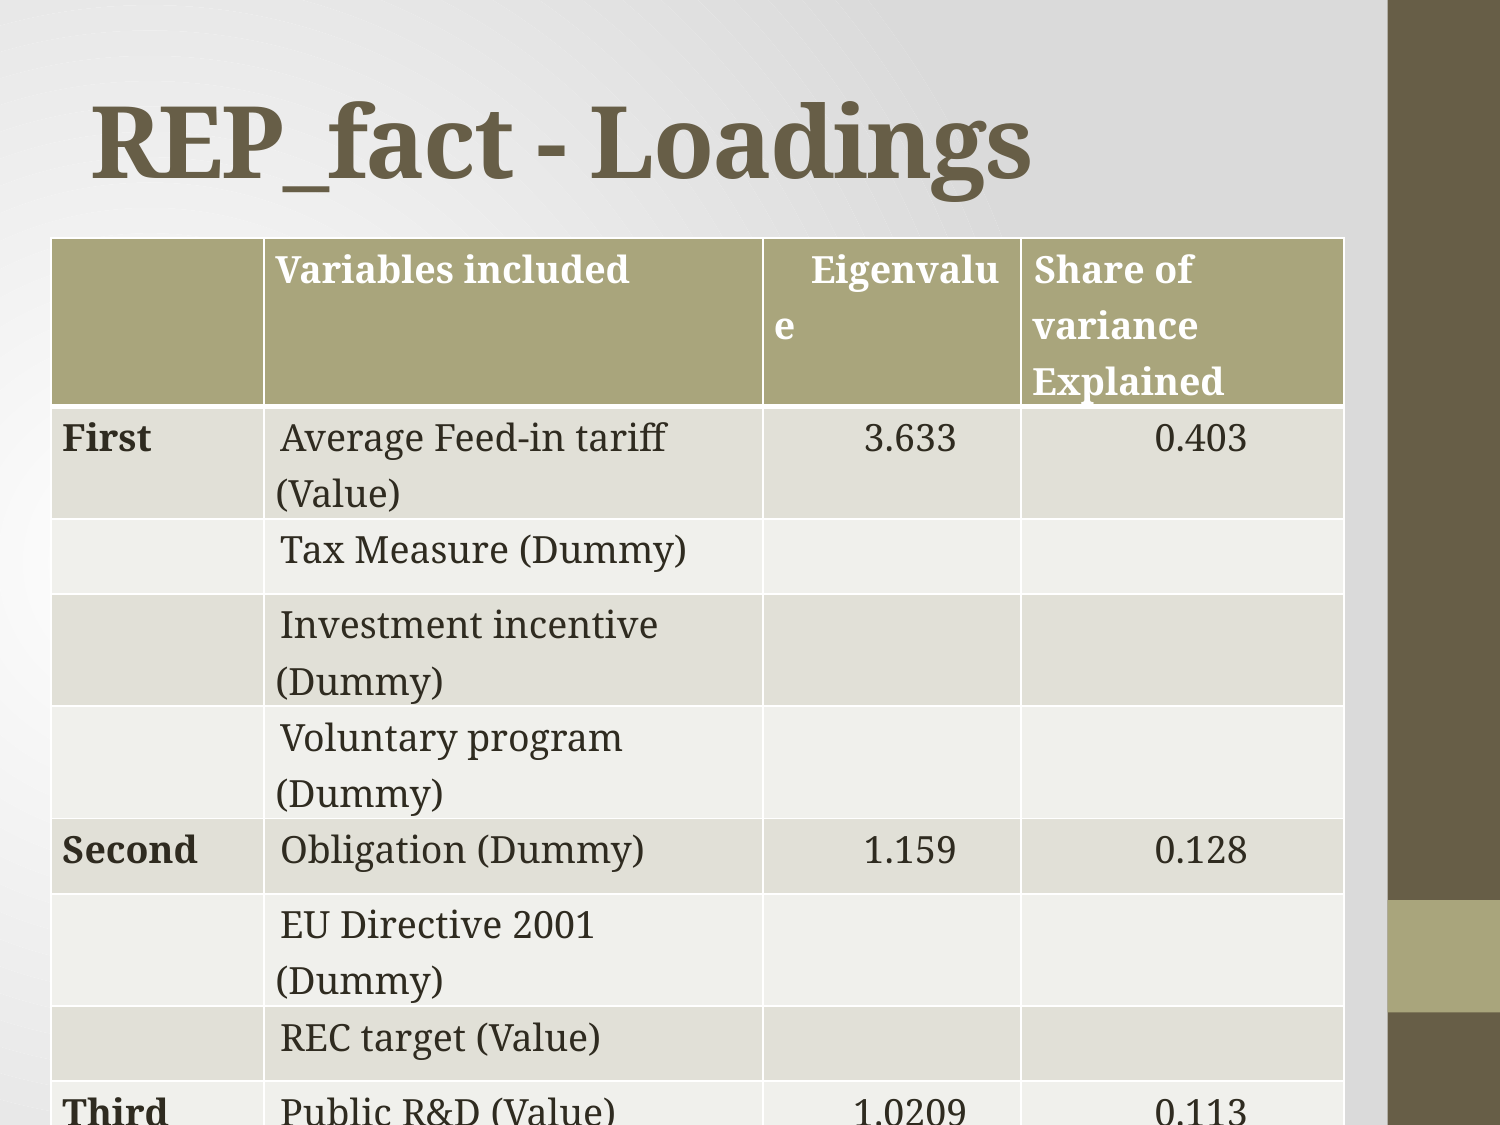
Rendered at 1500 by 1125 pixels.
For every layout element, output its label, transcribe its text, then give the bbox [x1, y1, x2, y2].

table_cell [1022, 1007, 1343, 1080]
table_cell Average Feed-in tariff (Value) [265, 409, 762, 518]
table_cell Voluntary program (Dummy) [265, 707, 762, 818]
table_cell [764, 595, 1020, 705]
table_cell [52, 895, 263, 1005]
table_cell [52, 1007, 263, 1080]
table_cell [1022, 895, 1343, 1005]
table_header [52, 239, 263, 404]
table_cell 1.159 [764, 819, 1020, 893]
table_cell [52, 707, 263, 818]
table_cell [764, 707, 1020, 818]
table_cell [52, 595, 263, 705]
table_cell 1.0209 [764, 1082, 1020, 1125]
table_cell [764, 1007, 1020, 1080]
table_cell EU Directive 2001 (Dummy) [265, 895, 762, 1005]
table_cell [1022, 595, 1343, 705]
table_cell 0.113 [1022, 1082, 1343, 1125]
table_cell [1022, 520, 1343, 593]
table_cell Tax Measure (Dummy) [265, 520, 762, 593]
table_cell Investment incentive (Dummy) [265, 595, 762, 705]
table_cell Third [52, 1082, 263, 1125]
table_cell Second [52, 819, 263, 893]
table_cell 0.403 [1022, 409, 1343, 518]
table_cell 0.128 [1022, 819, 1343, 893]
table_header Share of variance Explained [1022, 239, 1343, 404]
table_cell First [52, 409, 263, 518]
table_cell [764, 895, 1020, 1005]
table_cell REC target (Value) [265, 1007, 762, 1080]
table_cell 3.633 [764, 409, 1020, 518]
table_cell [52, 520, 263, 593]
table_header Variables included [265, 239, 762, 404]
table_cell Public R&D (Value) [265, 1082, 762, 1125]
table_cell [1022, 707, 1343, 818]
table_cell [764, 520, 1020, 593]
title REP_fact - Loadings [75, 45, 1325, 233]
table_header Eigenvalue [764, 239, 1020, 404]
table_cell Obligation (Dummy) [265, 819, 762, 893]
